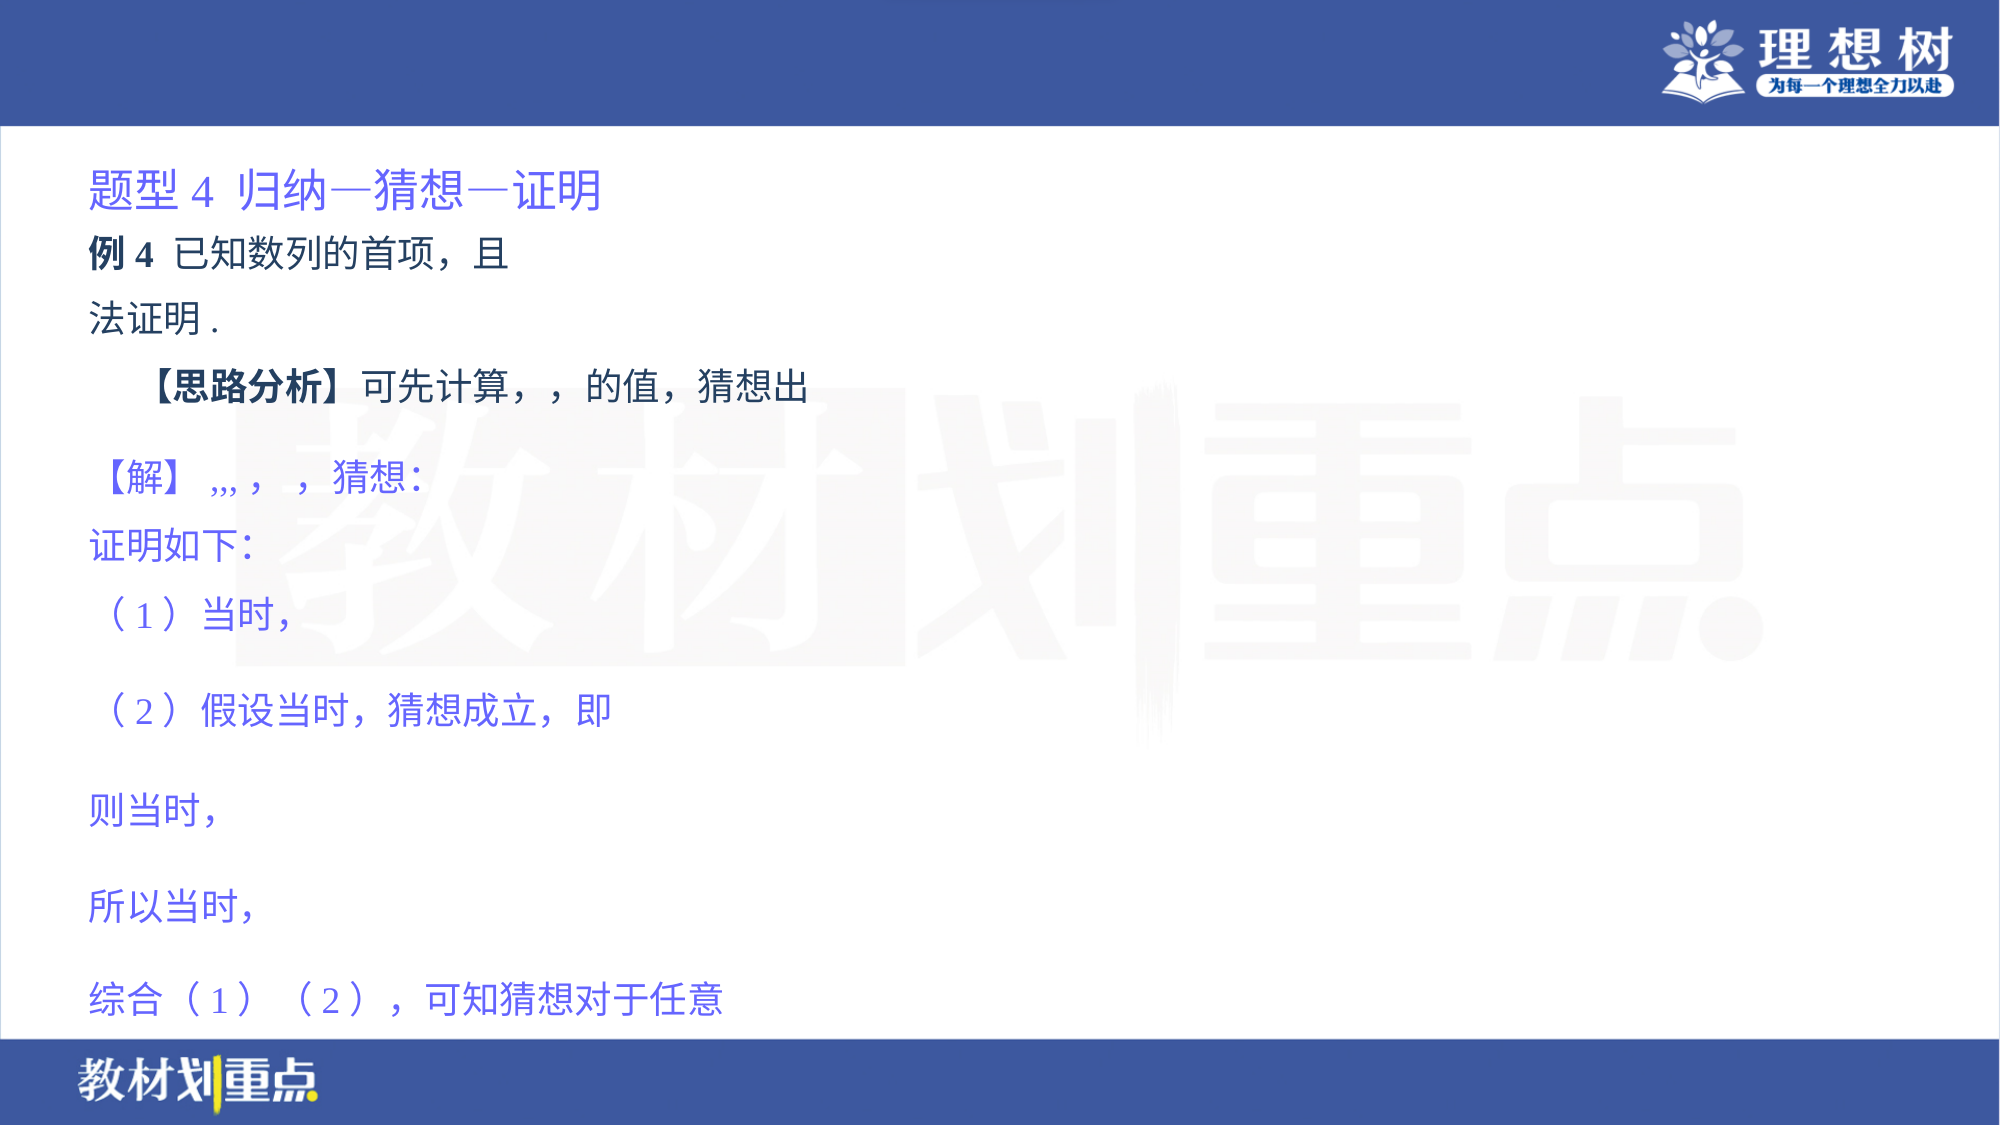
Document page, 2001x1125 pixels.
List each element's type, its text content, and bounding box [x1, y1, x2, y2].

picture [0, 0, 2000, 1125]
text_box 题型4 归纳—猜想—证明 [88, 135, 1911, 209]
